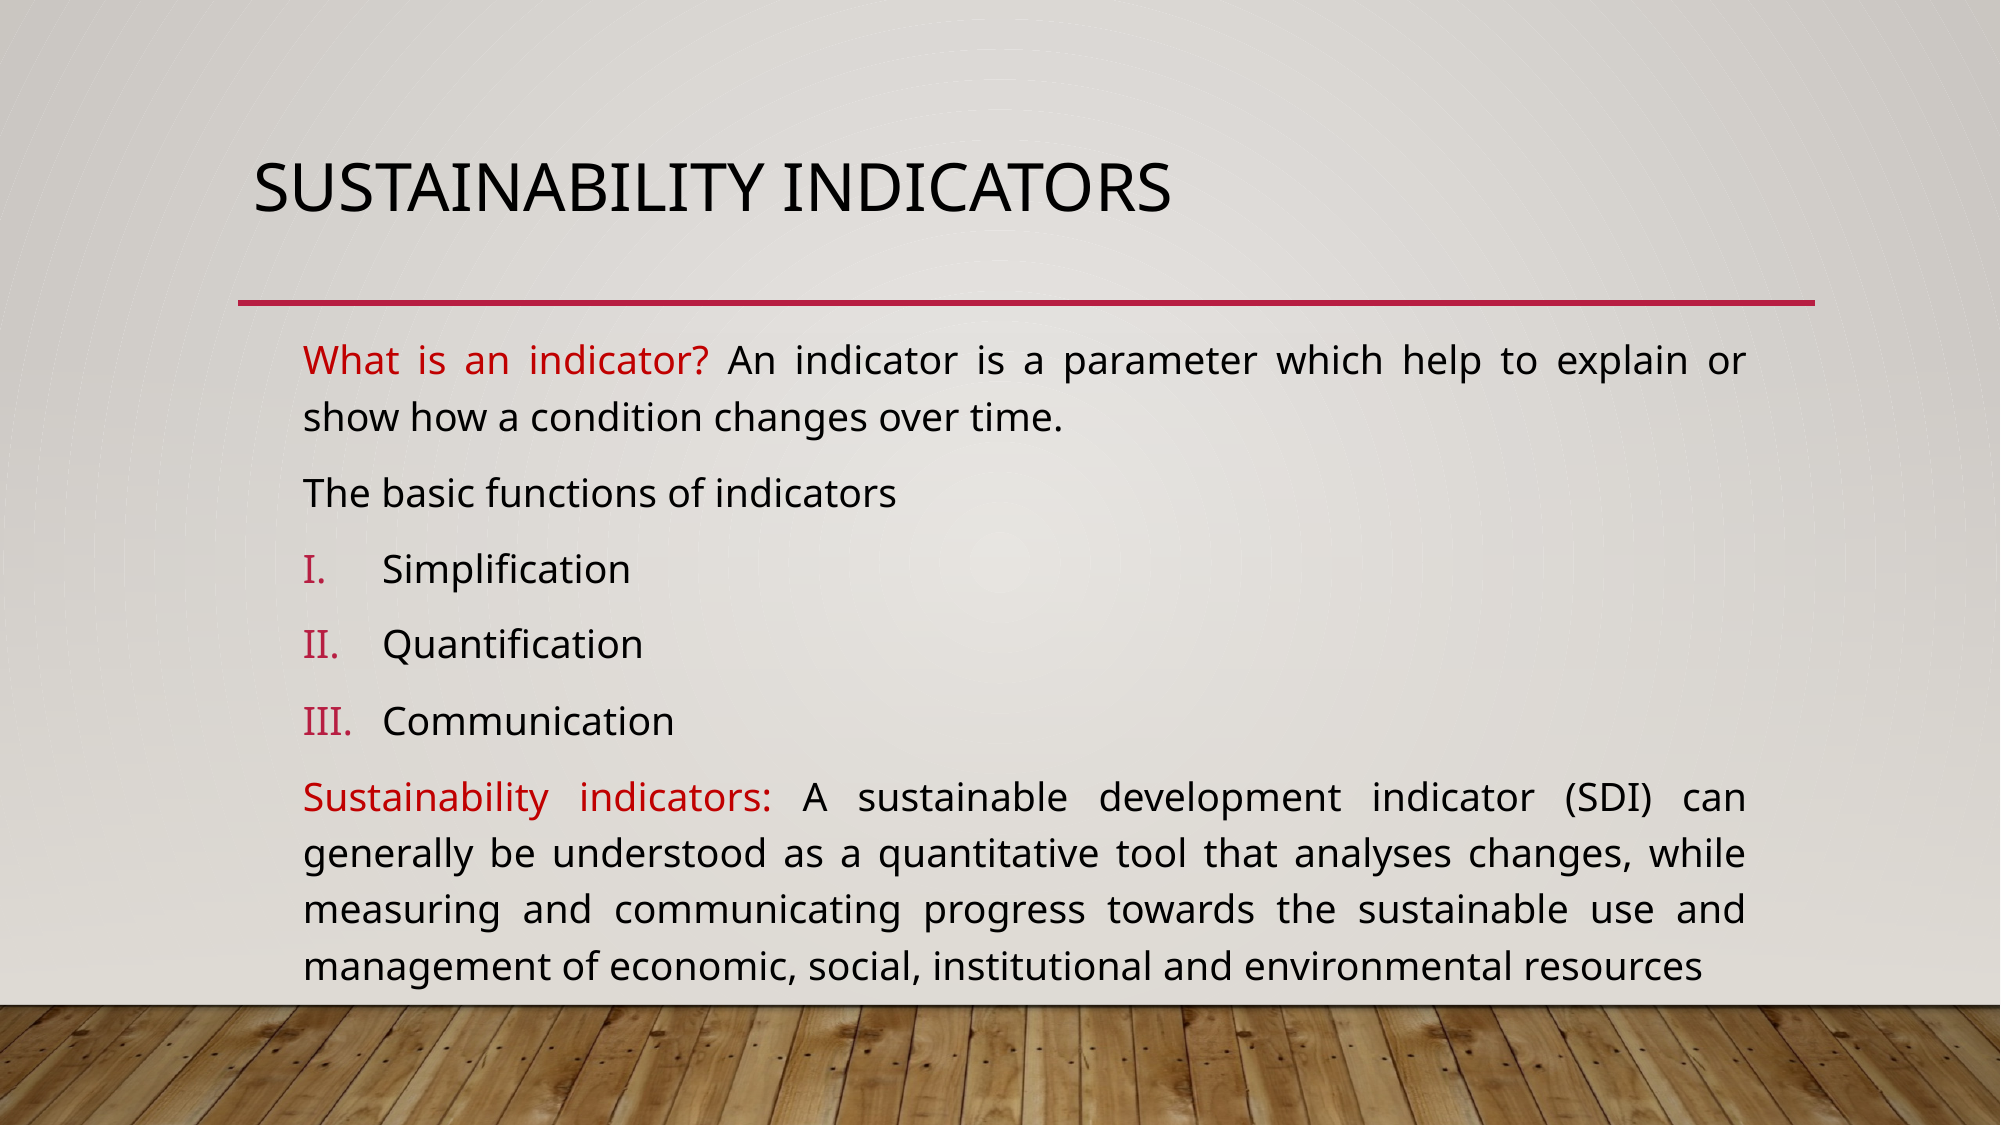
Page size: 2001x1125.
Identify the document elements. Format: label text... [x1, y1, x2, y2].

title Sustainability indicators [238, 146, 1814, 319]
picture [0, 1005, 2000, 1125]
list What is an indicator? An indicator is a parameter which help to explain or show how a condition changes over time. The basic functions of indicators Simplification Quantification Communication Sustainability indicators: A sustainable development indicator (SDI) can generally be understood as a quantitative tool that analyses changes, while measuring and communicating progress towards the sustainable use and management of economic, social, institutional and environmental resources [287, 318, 1764, 1007]
